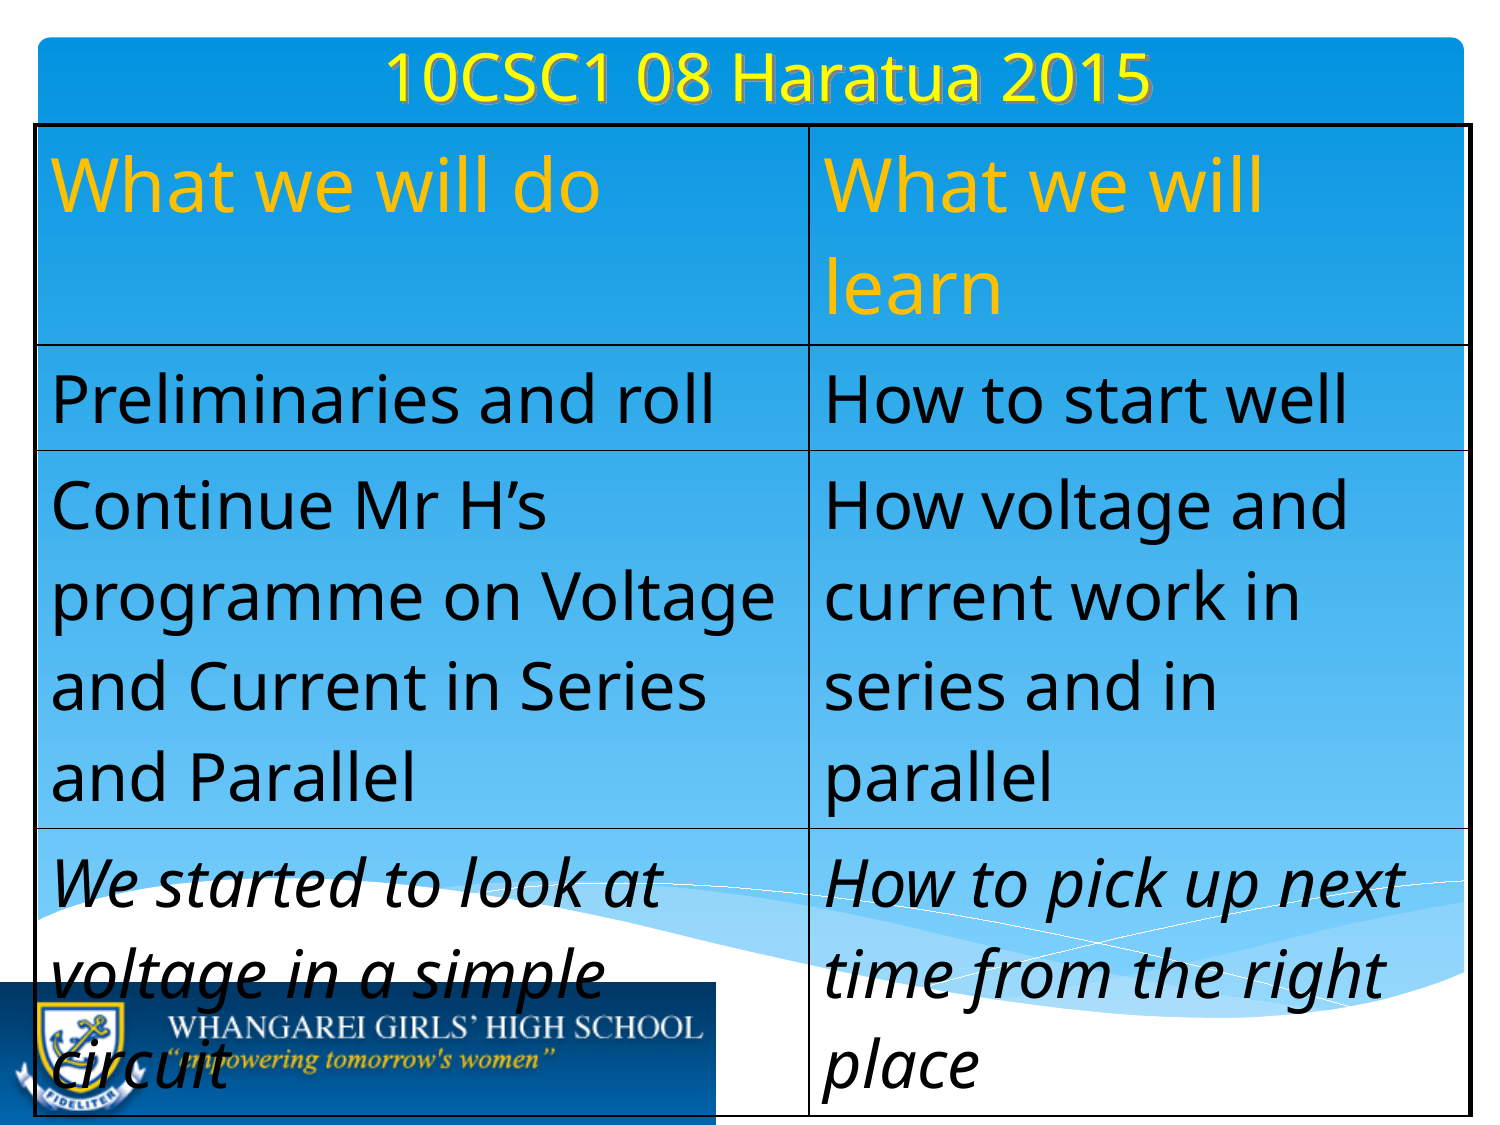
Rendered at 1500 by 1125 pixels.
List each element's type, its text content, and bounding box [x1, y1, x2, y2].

table_cell Preliminaries and roll [37, 346, 808, 450]
table_header What we will learn [810, 127, 1468, 344]
table_cell How to start well [810, 346, 1468, 450]
table_cell Continue Mr H’s programme on Voltage and Current in Series and Parallel [37, 451, 808, 828]
table_cell How to pick up next time from the right place [810, 829, 1468, 1115]
picture [0, 982, 716, 1125]
table_cell We started to look at voltage in a simple circuit [37, 829, 808, 1115]
table_cell How voltage and current work in series and in parallel [810, 451, 1468, 828]
text_box 10CSC1 08 Haratua 2015 [162, 24, 1375, 123]
table_header What we will do [37, 127, 808, 344]
